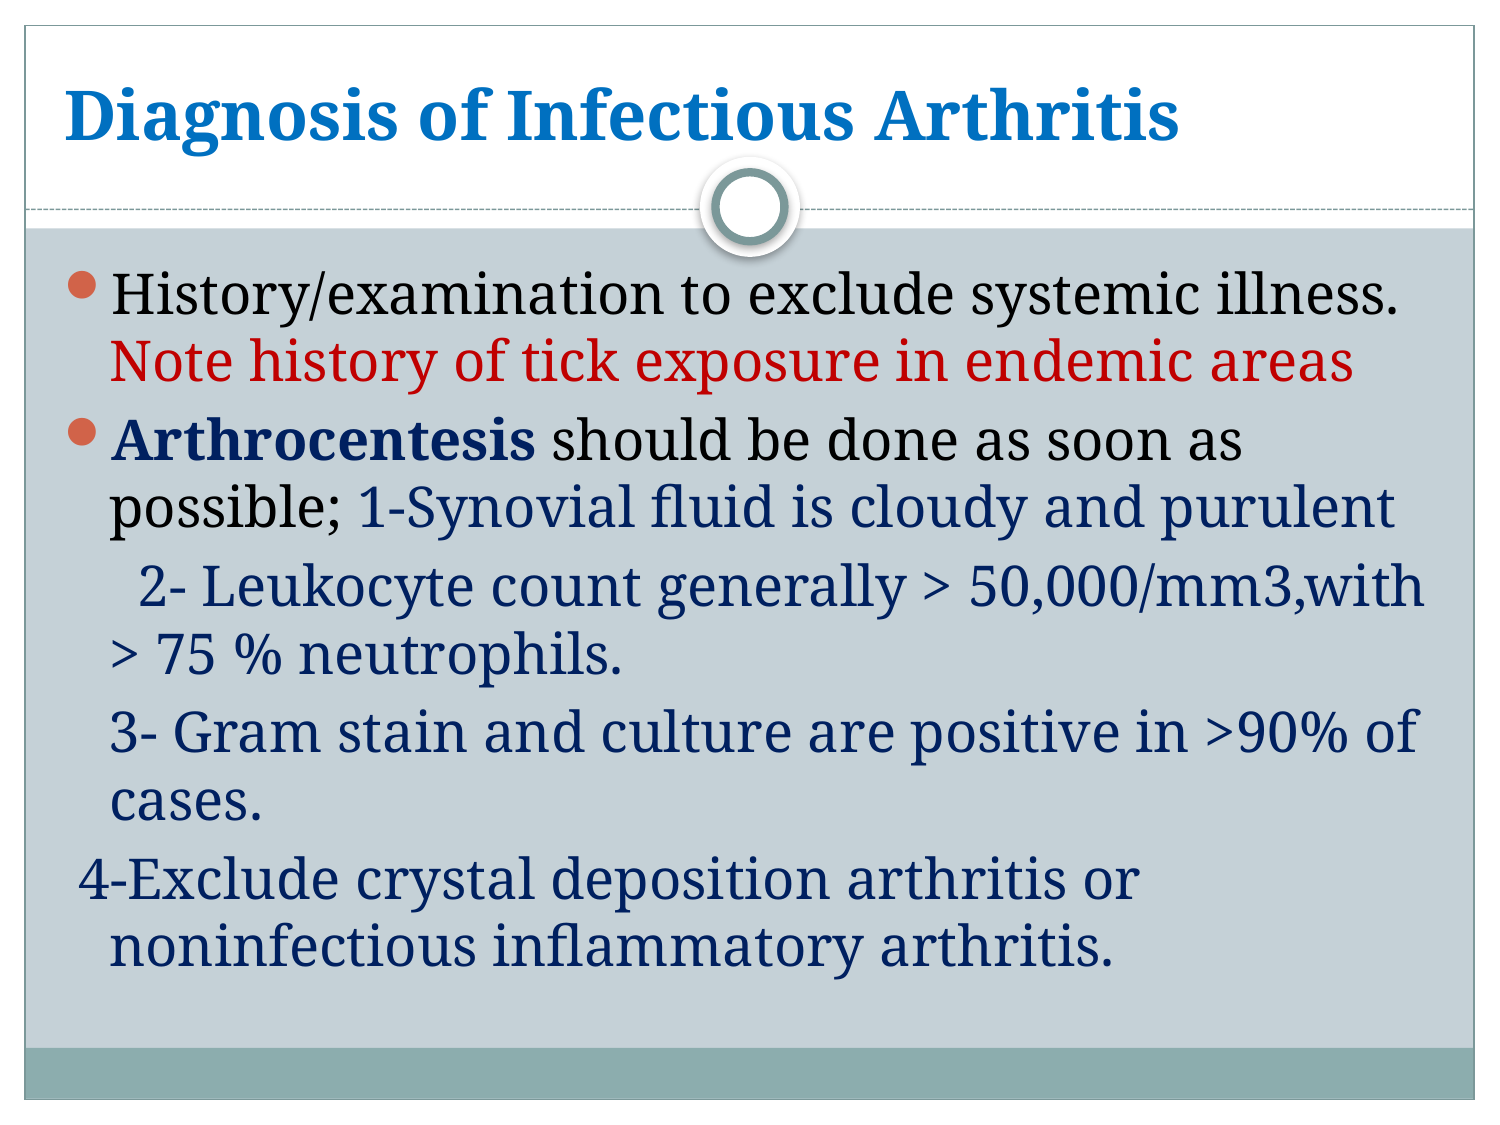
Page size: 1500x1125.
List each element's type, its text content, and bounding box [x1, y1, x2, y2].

title Diagnosis of Infectious Arthritis [49, 37, 1450, 162]
list History/examination to exclude systemic illness. Note history of tick exposure in endemic areas Arthrocentesis should be done as soon as possible; 1-Synovial fluid is cloudy and purulent 2- Leukocyte count generally > 50,000/mm3,with > 75 % neutrophils. 3- Gram stain and culture are positive in >90% of cases. 4-Exclude crystal deposition arthritis or noninfectious inflammatory arthritis. [49, 250, 1445, 1001]
